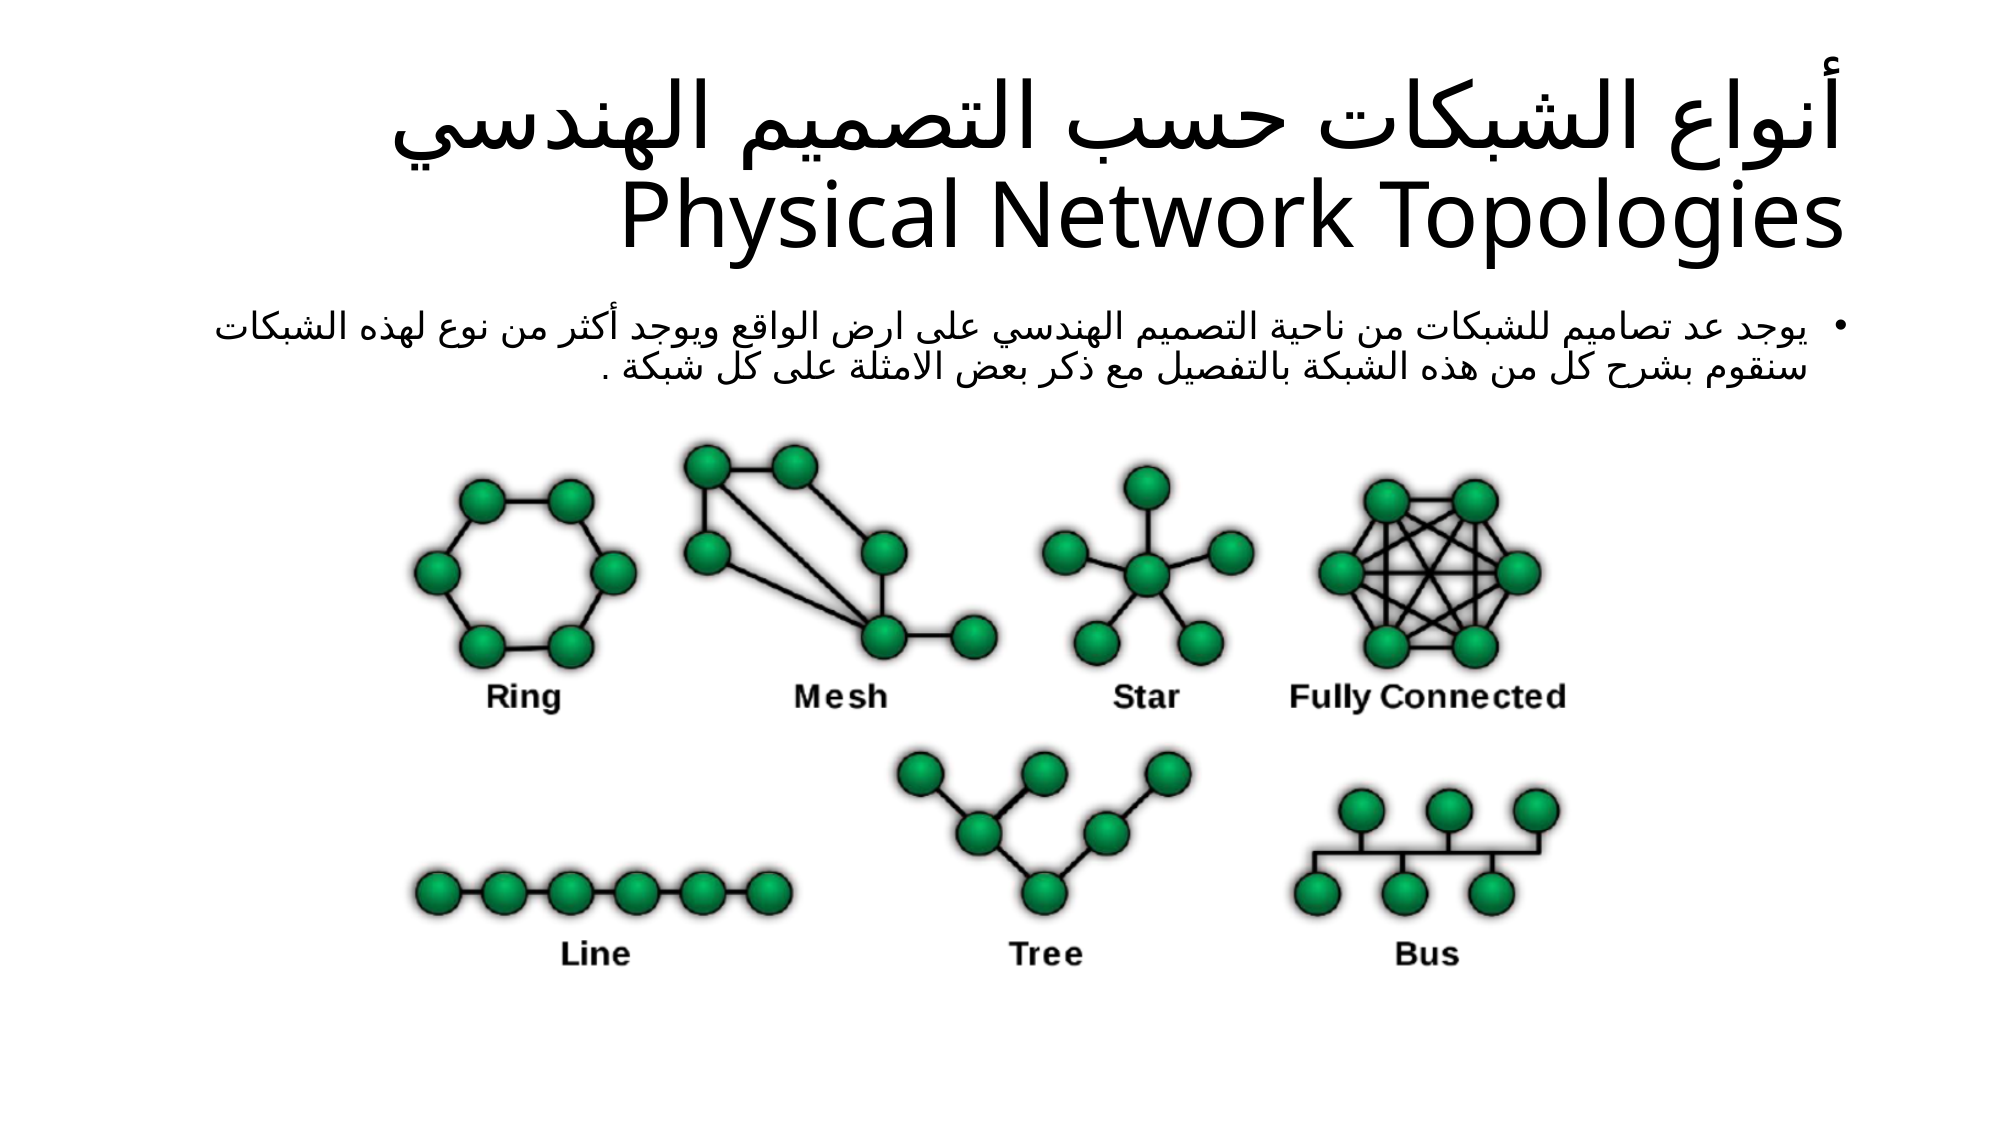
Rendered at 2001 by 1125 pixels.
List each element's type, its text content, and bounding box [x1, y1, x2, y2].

list يوجد عد تصاميم للشبكات من ناحية التصميم الهندسي على ارض الواقع ويوجد أكثر من نوع لهذه الشبكات سنقوم بشرح كل من هذه الشبكة بالتفصيل مع ذكر بعض الامثلة على كل شبكة . [137, 299, 1863, 1014]
picture [334, 392, 1666, 1014]
title أنواع الشبكات حسب التصميم الهندسي Physical Network Topologies [137, 59, 1863, 278]
